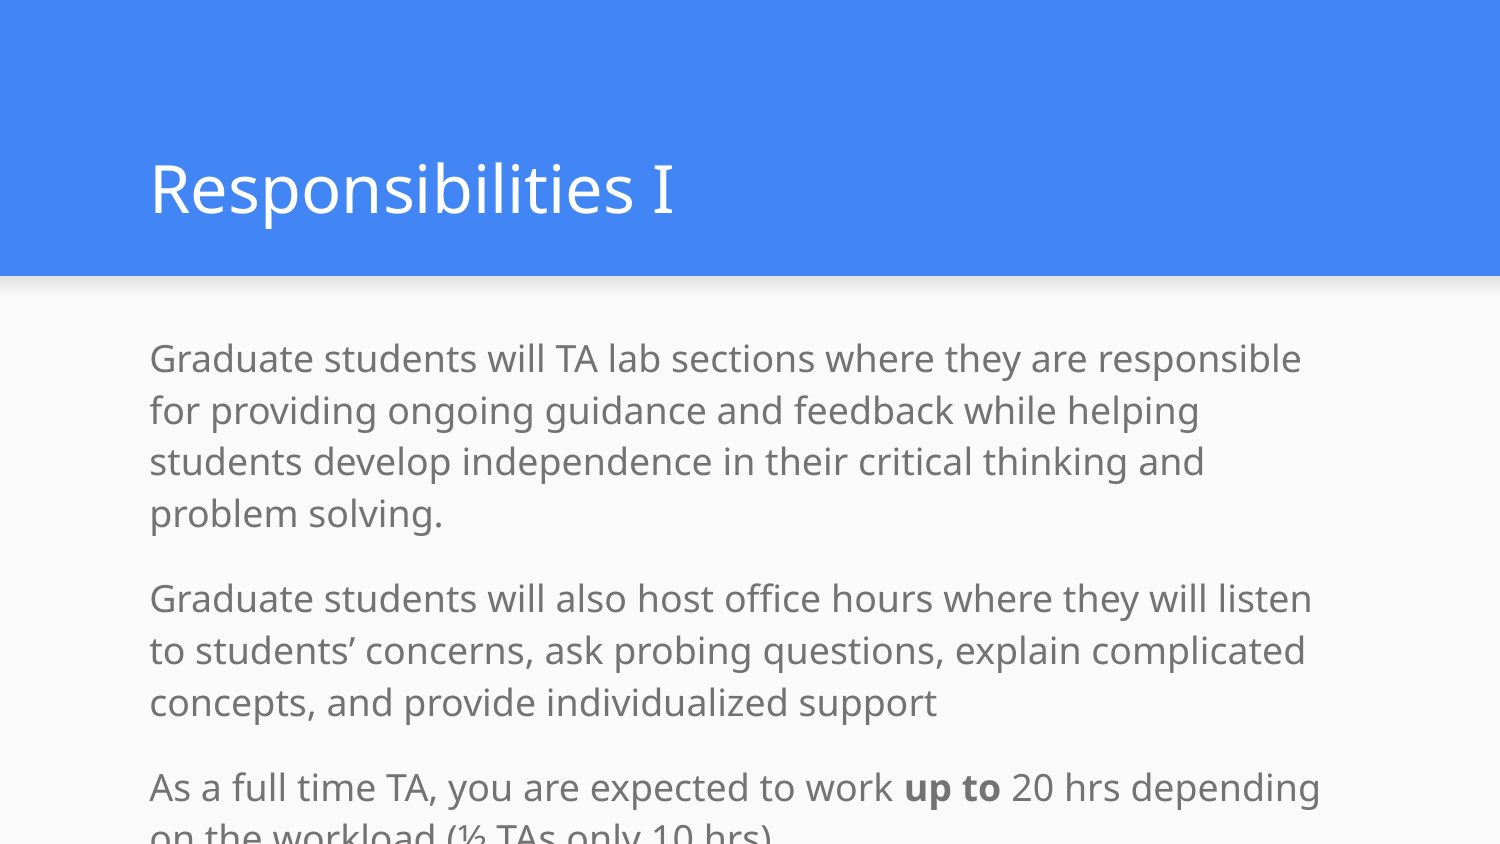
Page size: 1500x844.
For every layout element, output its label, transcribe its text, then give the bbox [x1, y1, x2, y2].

title Responsibilities I [134, 85, 1366, 243]
list Graduate students will TA lab sections where they are responsible for providing ongoing guidance and feedback while helping students develop independence in their critical thinking and problem solving. Graduate students will also host office hours where they will listen to students’ concerns, ask probing questions, explain complicated concepts, and provide individualized support As a full time TA, you are expected to work up to 20 hrs depending on the workload (½ TAs only 10 hrs) [134, 313, 1366, 819]
